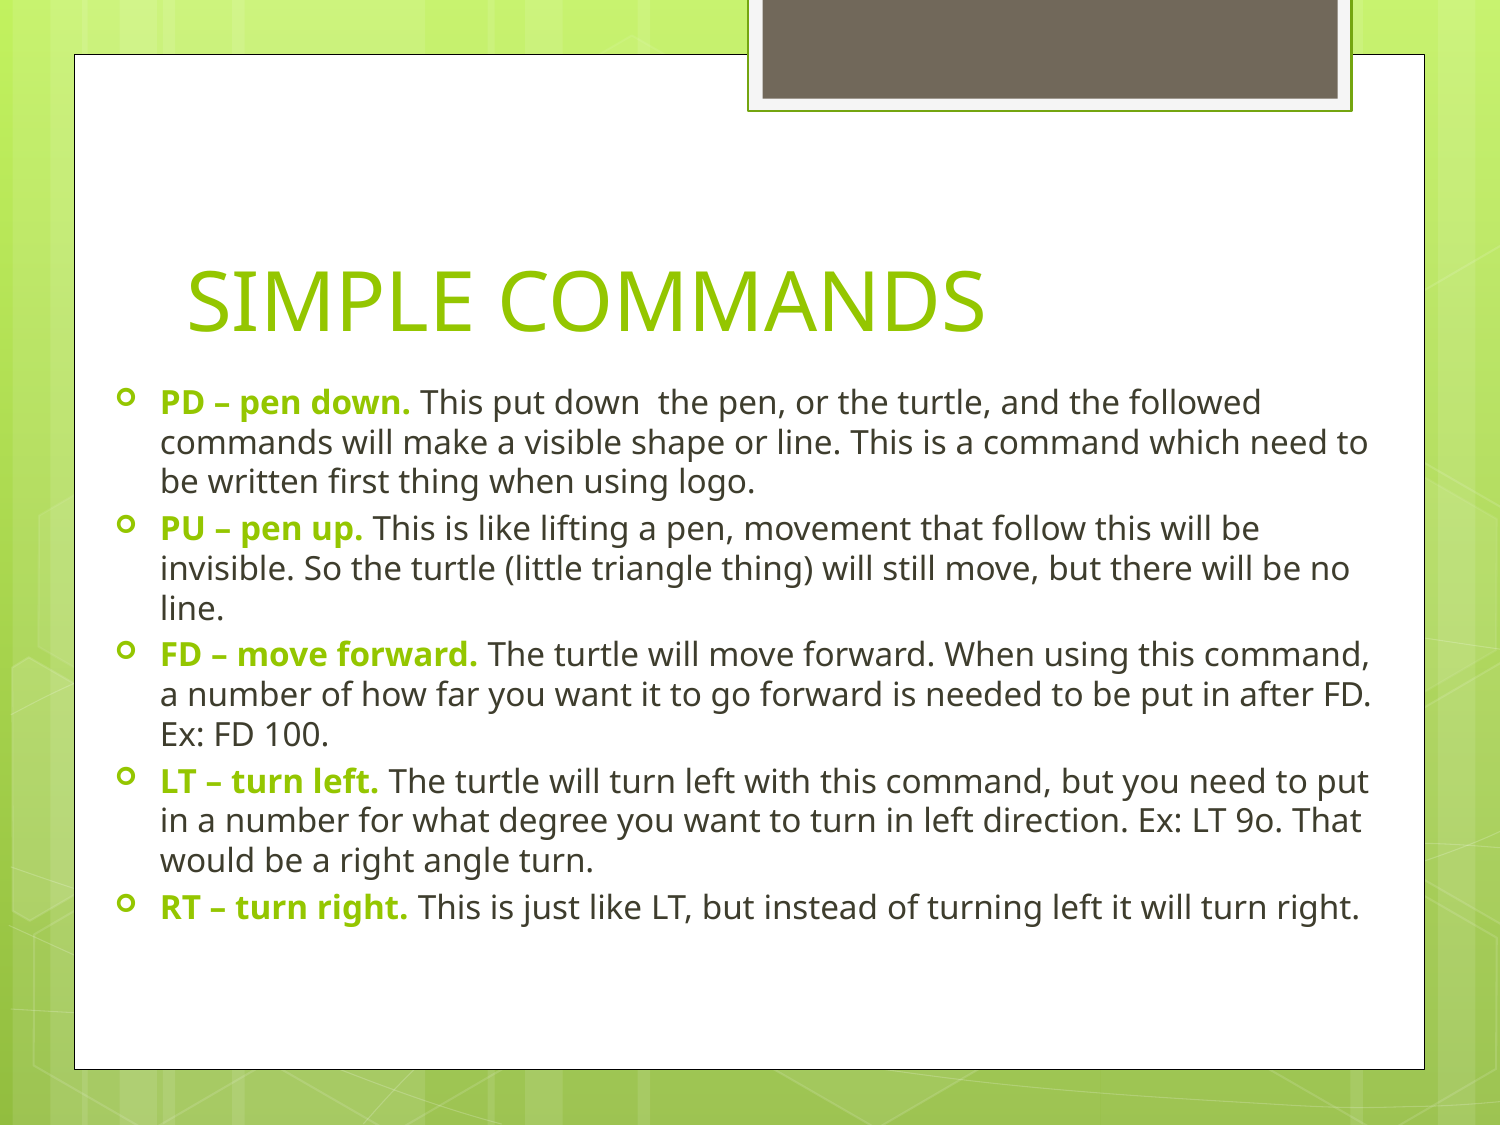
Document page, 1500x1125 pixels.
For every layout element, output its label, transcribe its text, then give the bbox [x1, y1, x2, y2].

title SIMPLE COMMANDS [171, 168, 1324, 357]
list PD – pen down. This put down the pen, or the turtle, and the followed commands will make a visible shape or line. This is a command which need to be written first thing when using logo. PU – pen up. This is like lifting a pen, movement that follow this will be invisible. So the turtle (little triangle thing) will still move, but there will be no line. FD – move forward. The turtle will move forward. When using this command, a number of how far you want it to go forward is needed to be put in after FD. Ex: FD 100. LT – turn left. The turtle will turn left with this command, but you need to put in a number for what degree you want to turn in left direction. Ex: LT 9o. That would be a right angle turn. RT – turn right. This is just like LT, but instead of turning left it will turn right. [88, 373, 1412, 1059]
